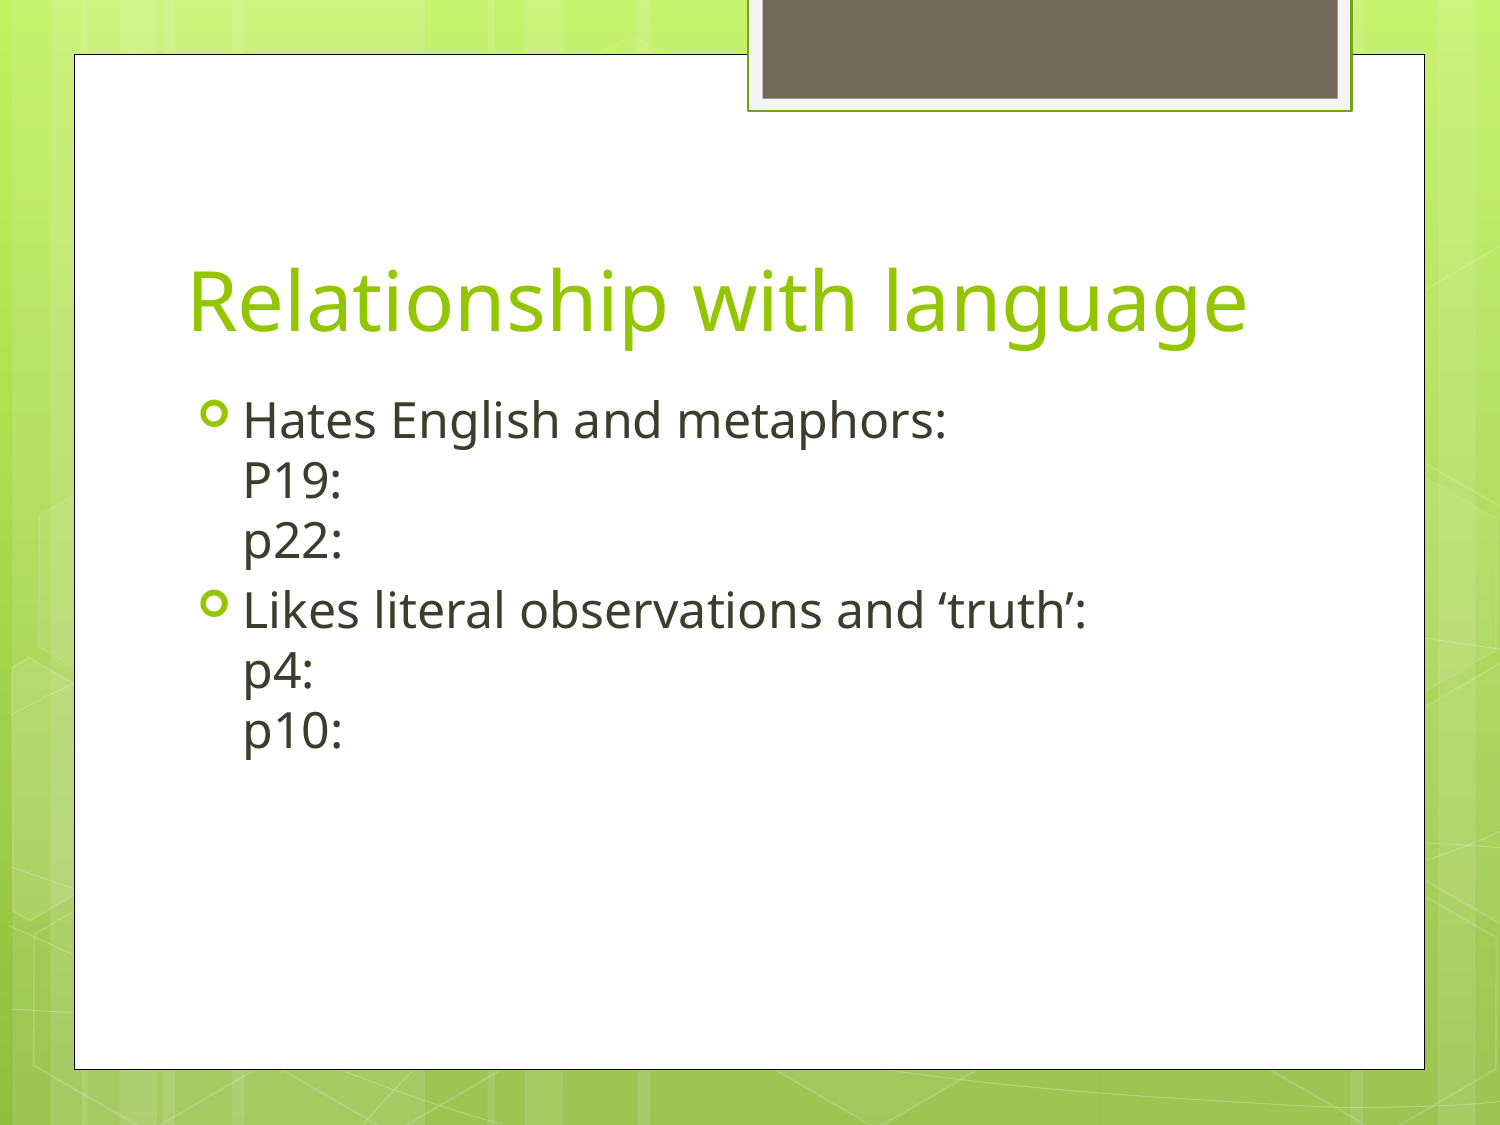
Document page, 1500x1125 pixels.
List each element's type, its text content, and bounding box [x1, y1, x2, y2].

title Relationship with language [171, 168, 1324, 357]
list Hates English and metaphors: P19: p22: Likes literal observations and ‘truth’: p4: p10: [171, 381, 1283, 957]
